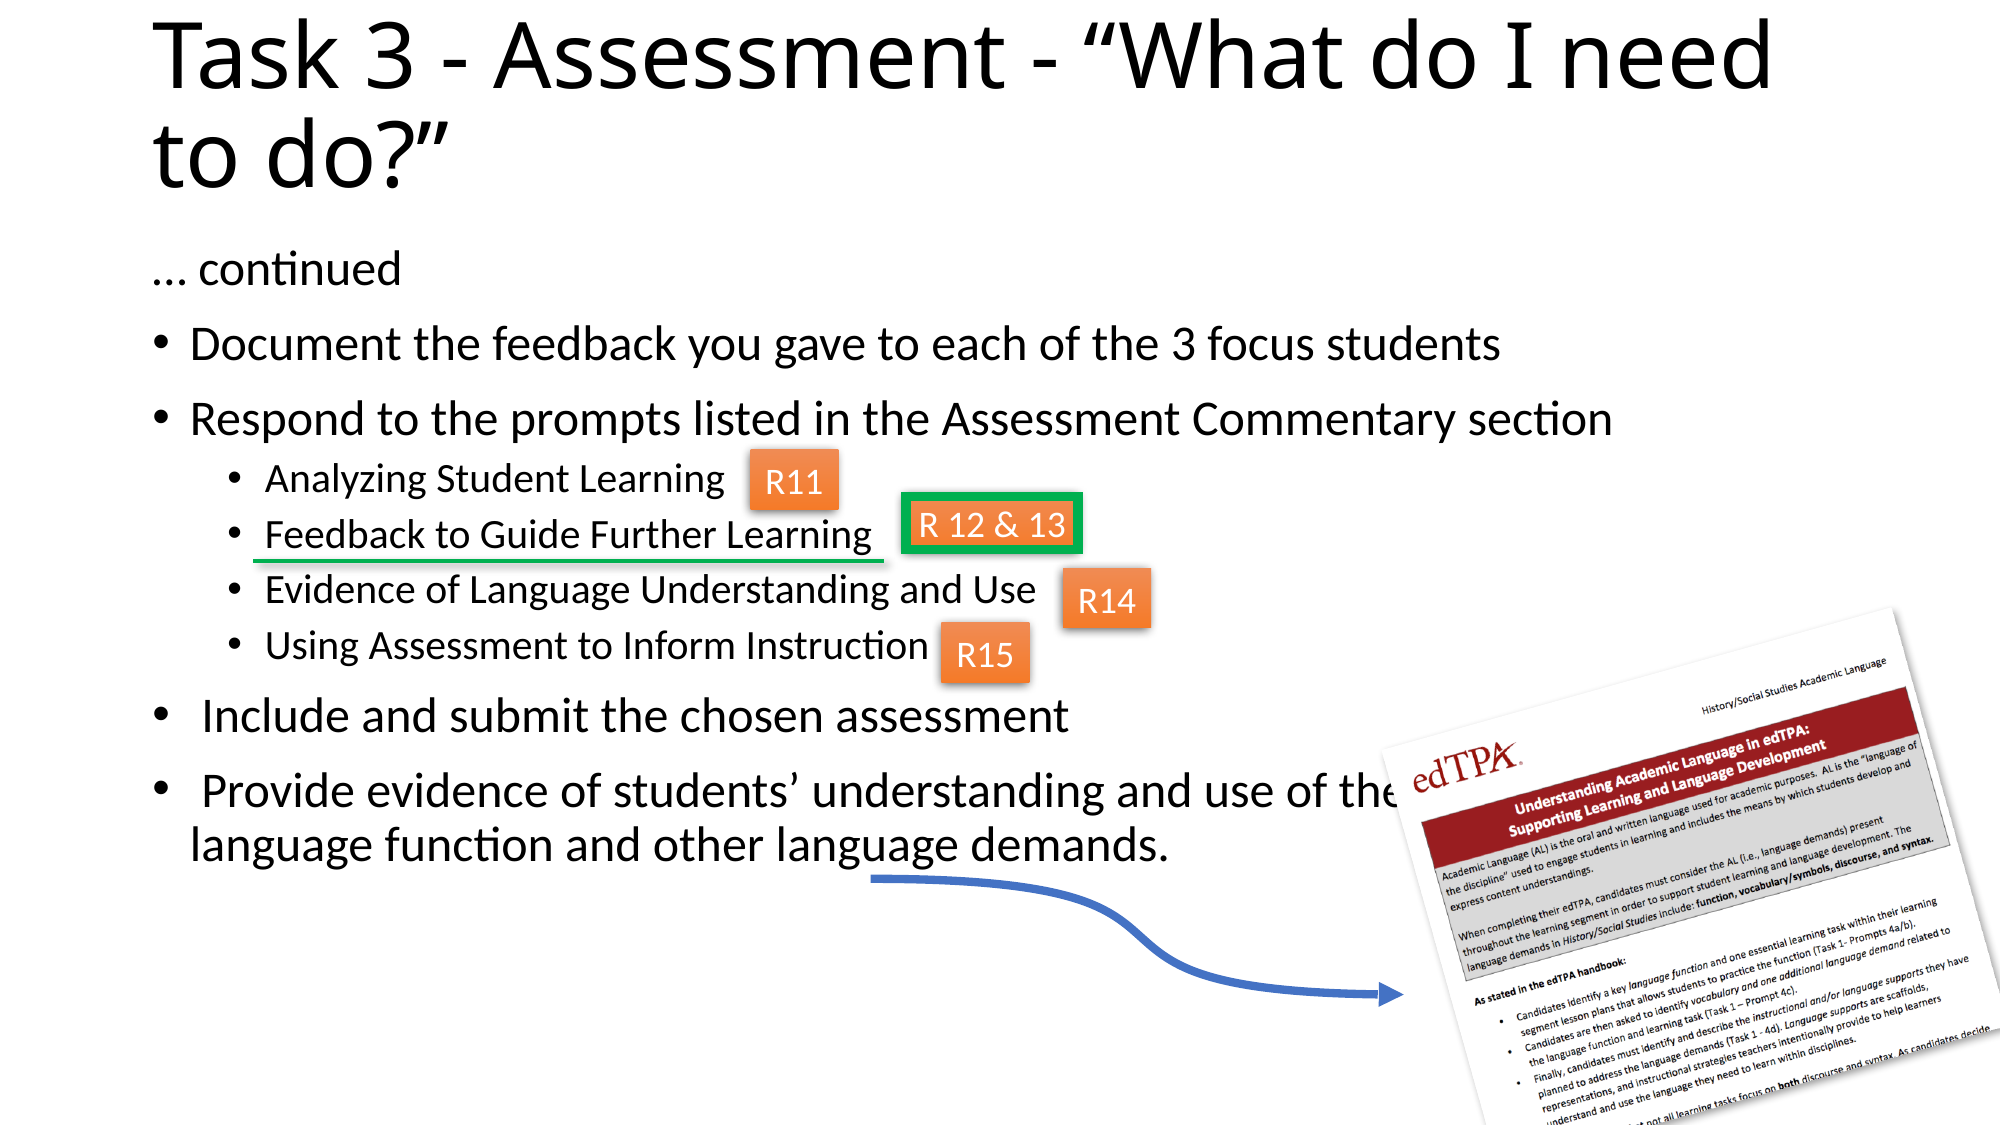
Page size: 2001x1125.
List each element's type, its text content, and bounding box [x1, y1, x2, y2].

picture [1673, 609, 1908, 670]
list … continued Document the feedback you gave to each of the 3 focus students Respond to the prompts listed in the Assessment Commentary section Analyzing Student Learning Feedback to Guide Further Learning Evidence of Language Understanding and Use Using Assessment to Inform Instruction Include and submit the chosen assessment Provide evidence of students’ understanding and use of the targeted academic language function and other language demands. [137, 235, 1863, 1011]
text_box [870, 670, 1960, 1105]
text_box R15 [941, 622, 1030, 670]
title Task 3 - Assessment - “What do I need to do?” [137, 0, 1886, 218]
text_box R11 [750, 449, 839, 510]
text_box R 12 & 13 [911, 501, 1073, 545]
text_box [901, 492, 1083, 554]
picture [1960, 855, 2000, 1038]
picture [1482, 1105, 1721, 1125]
text_box R14 [1063, 568, 1152, 628]
